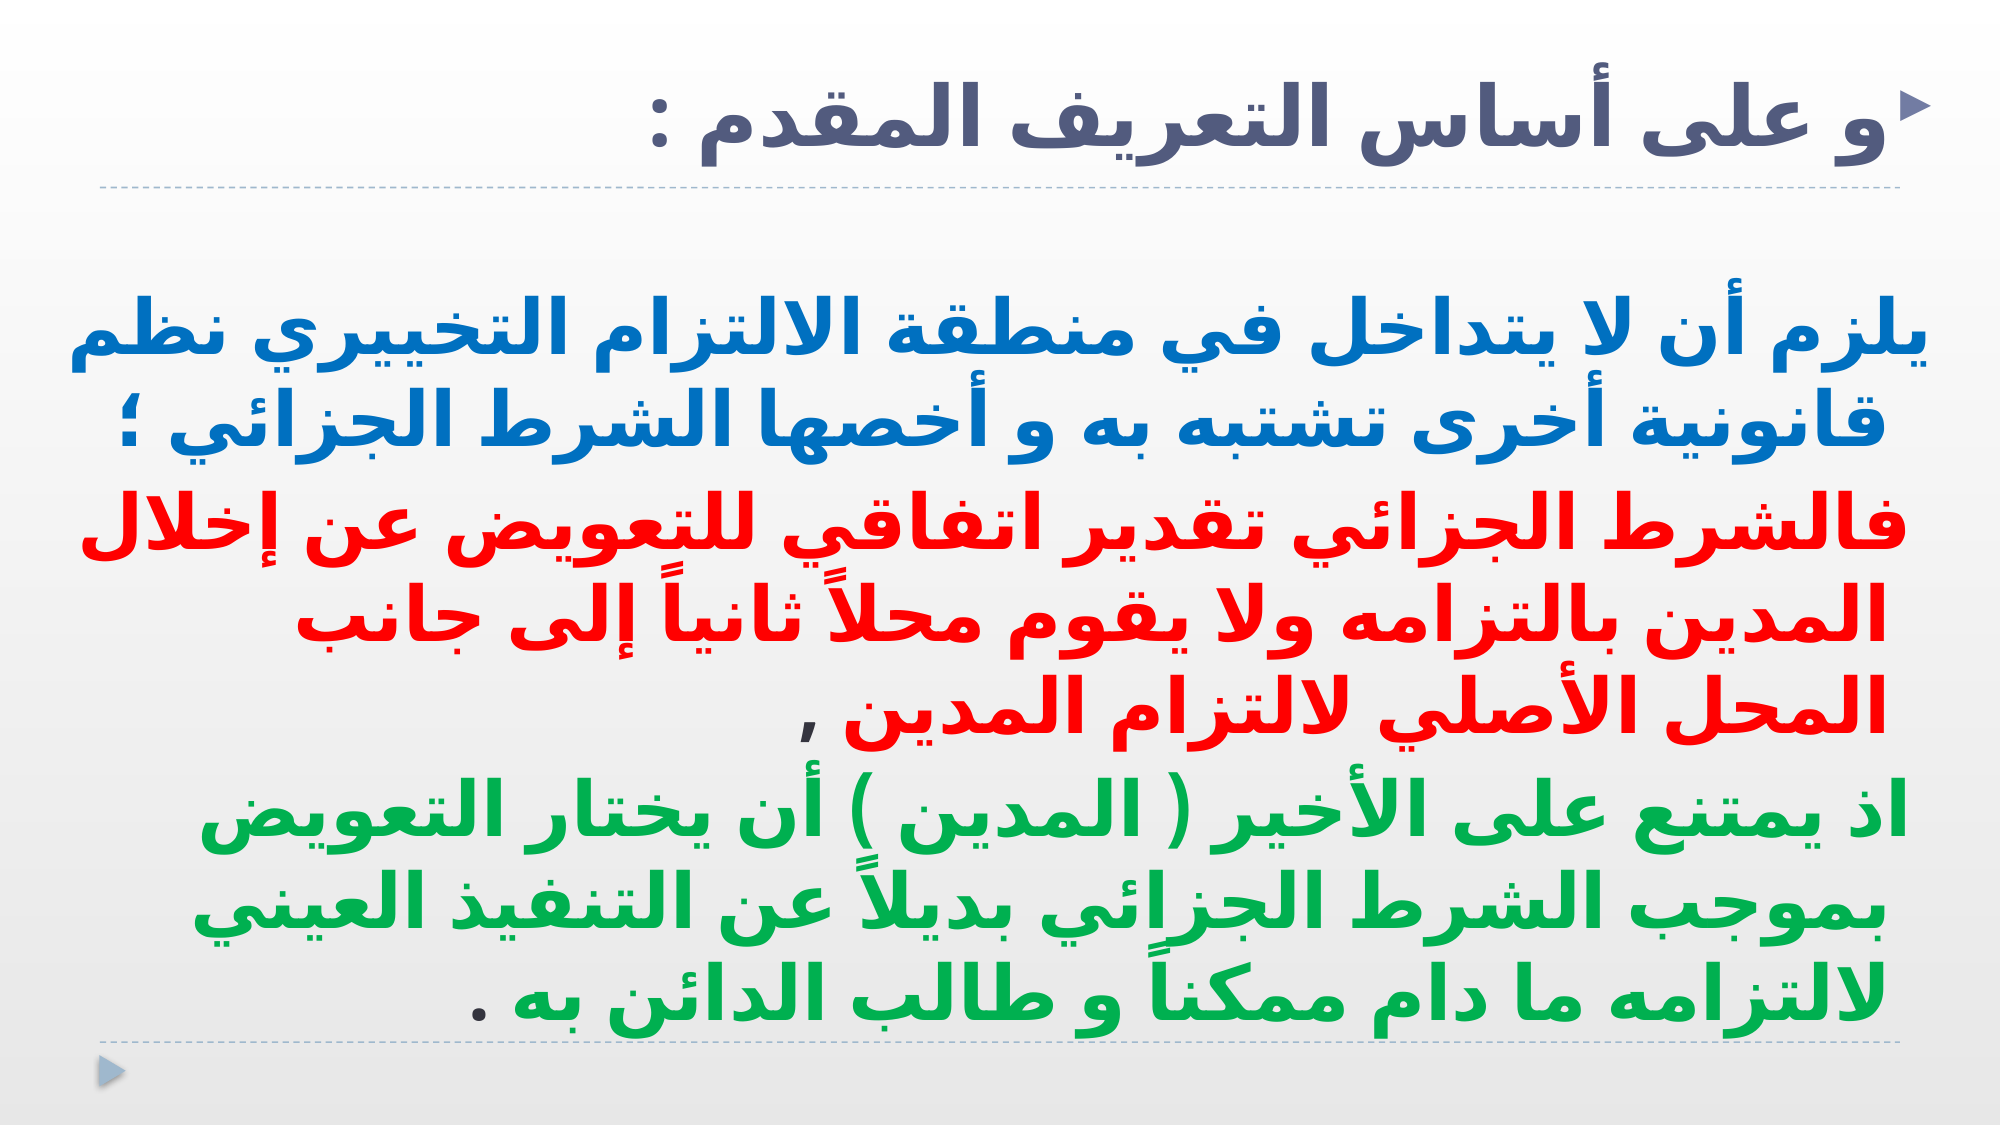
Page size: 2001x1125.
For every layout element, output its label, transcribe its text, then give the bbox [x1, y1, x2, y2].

list و على أساس التعريف المقدم : يلزم أن لا يتداخل في منطقة الالتزام التخييري نظم قانونية أخرى تشتبه به و أخصها الشرط الجزائي ؛ فالشرط الجزائي تقدير اتفاقي للتعويض عن إخلال المدين بالتزامه ولا يقوم محلاً ثانياً إلى جانب المحل الأصلي لالتزام المدين , اذ يمتنع على الأخير ( المدين ) أن يختار التعويض بموجب الشرط الجزائي بديلاً عن التنفيذ العيني لالتزامه ما دام ممكناً و طالب الدائن به . [43, 54, 1948, 1066]
